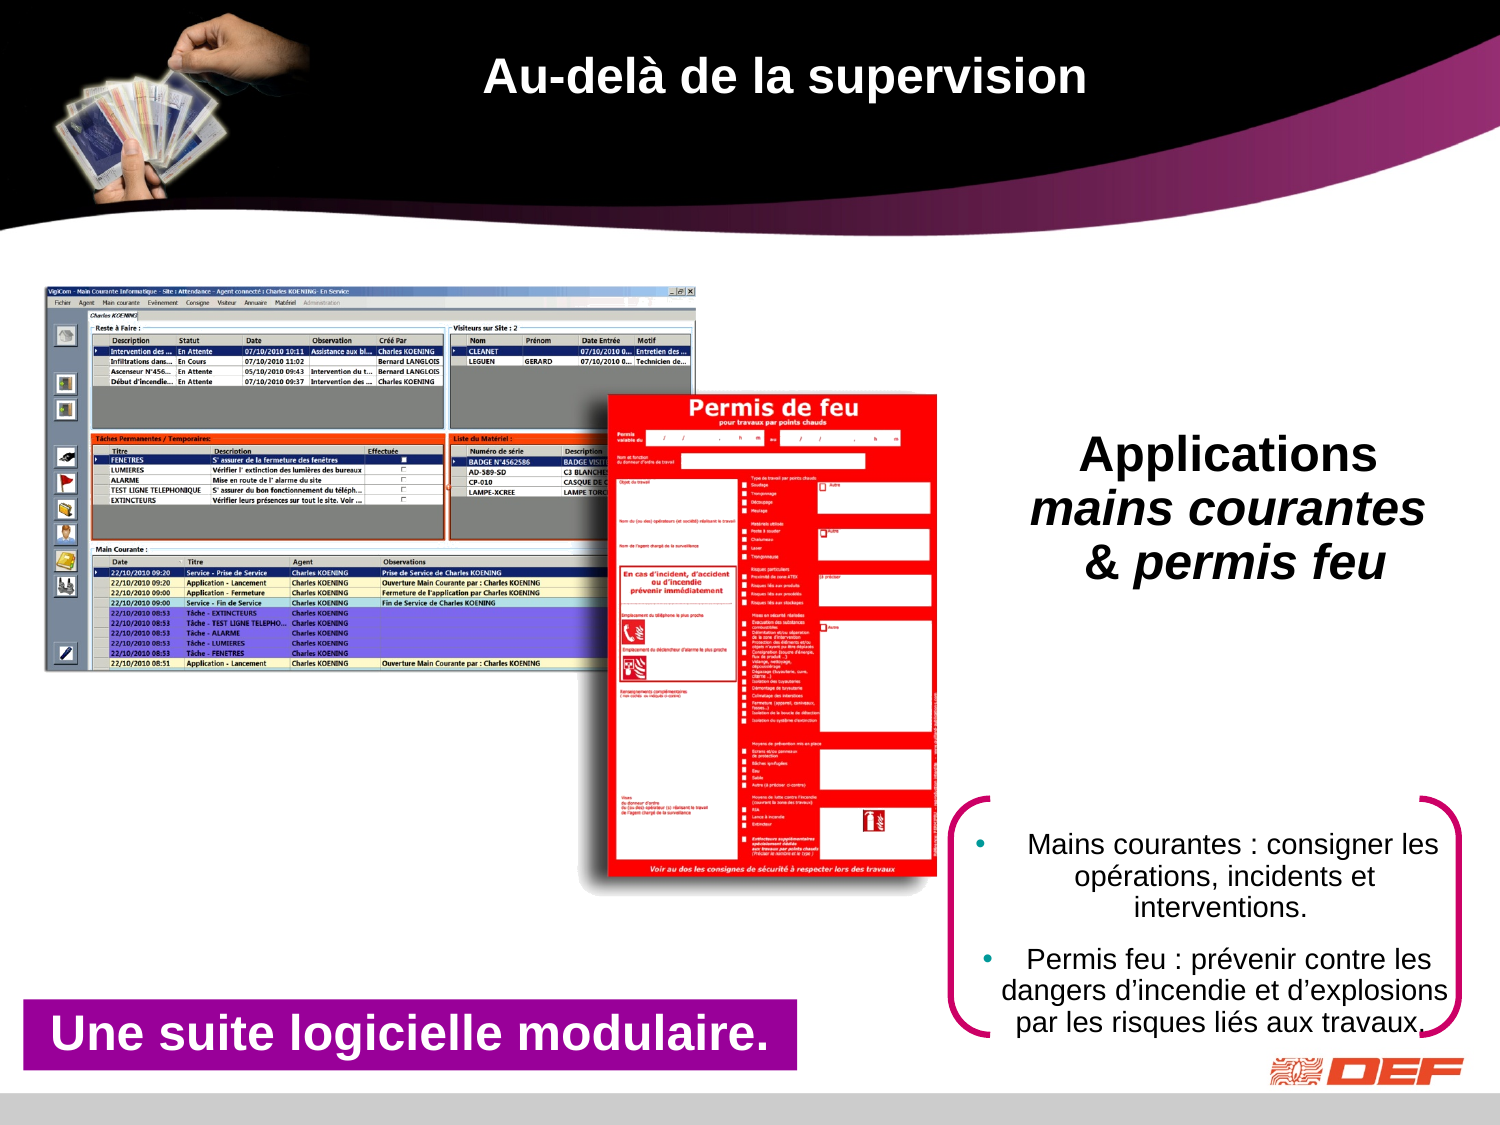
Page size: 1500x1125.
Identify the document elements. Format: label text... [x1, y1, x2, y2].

text_box Une suite logicielle modulaire. [23, 999, 798, 1071]
text_box Mains courantes : consigner les opérations, incidents et interventions. Permis feu : prévenir contre les dangers d’incendie et d’explosions par les risques liés aux travaux. [950, 822, 1465, 1071]
text_box Applications mains courantes & permis feu [1009, 420, 1447, 598]
text_box Au-delà de la supervision [123, 42, 1447, 149]
text_box [949, 797, 1460, 1036]
picture [0, 0, 1500, 1125]
